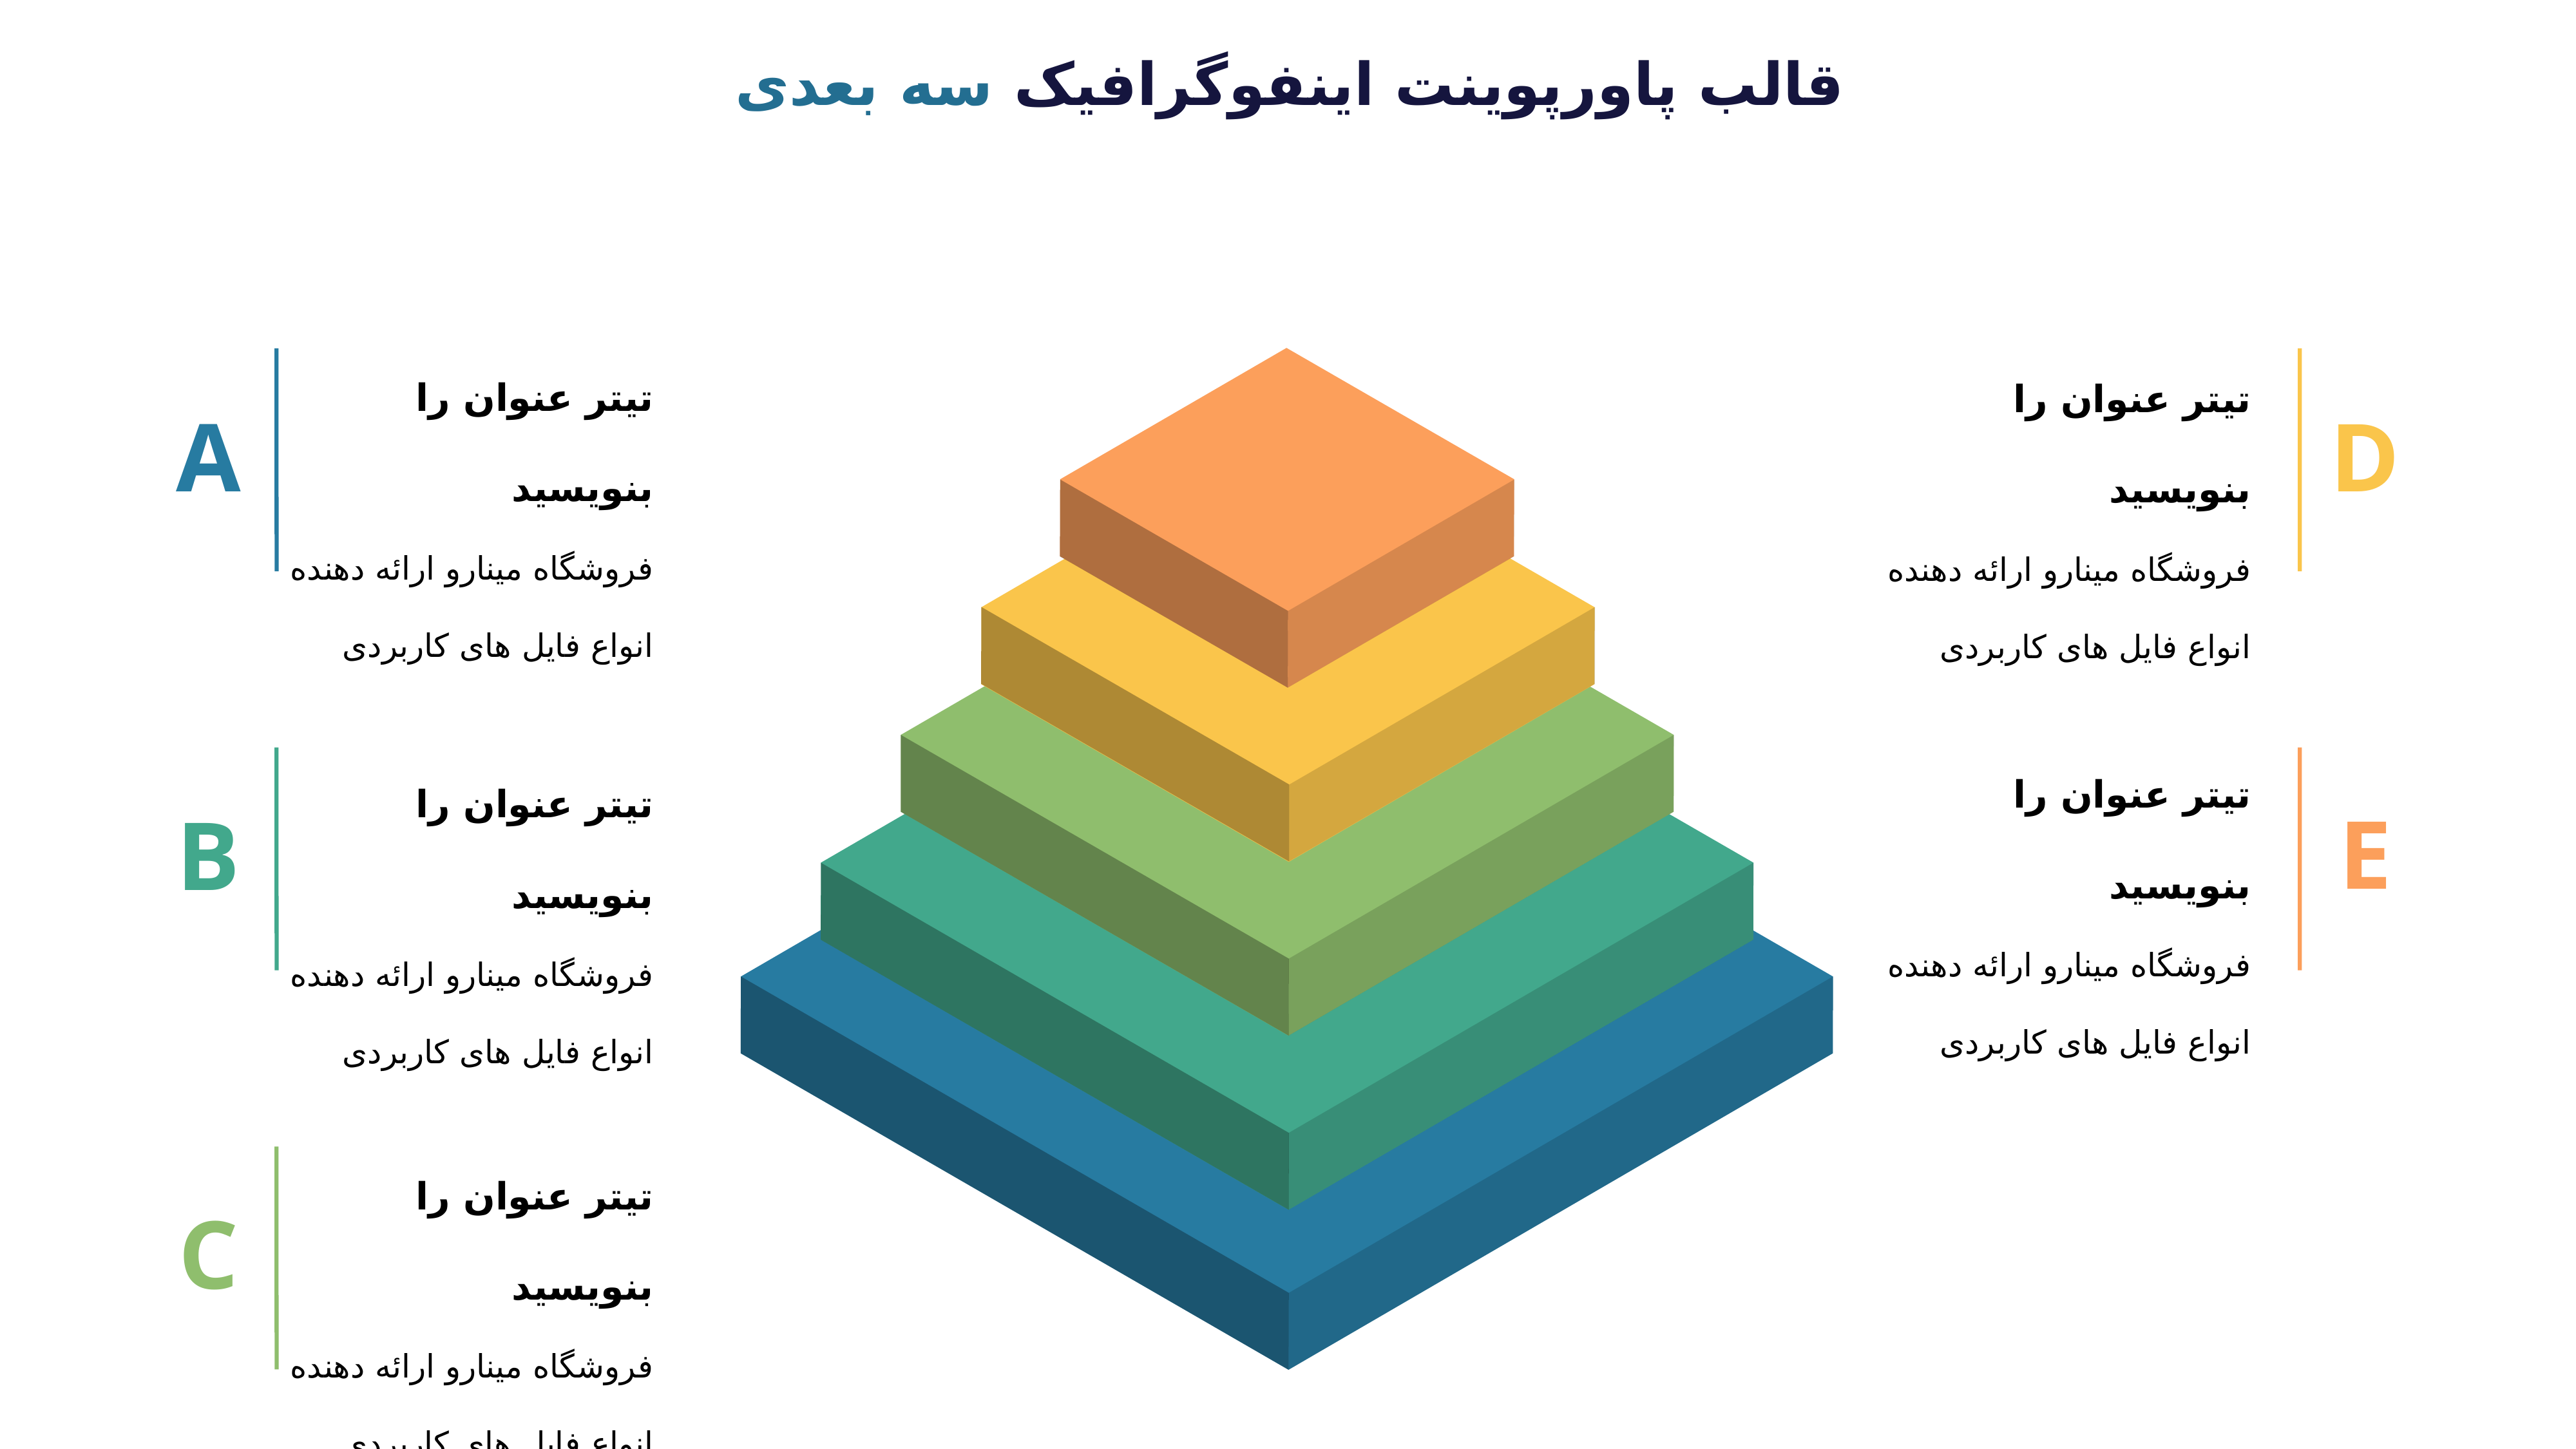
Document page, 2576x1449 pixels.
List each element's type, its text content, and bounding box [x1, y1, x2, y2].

text_box A [149, 393, 268, 516]
text_box B [149, 791, 268, 914]
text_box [981, 429, 1596, 862]
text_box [821, 592, 1754, 1210]
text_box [1060, 348, 1514, 688]
text_box تیتر عنوان را بنویسید فروشگاه مینارو ارائه دهنده انواع فایل های کاربردی [1874, 721, 2261, 1065]
text_box تیتر عنوان را بنویسید فروشگاه مینارو ارائه دهنده انواع فایل های کاربردی [276, 730, 663, 1075]
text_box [901, 511, 1674, 1036]
text_box قالب پاورپوینت اینفوگرافیک سه بعدی [0, 41, 2576, 122]
text_box تیتر عنوان را بنویسید فروشگاه مینارو ارائه دهنده انواع فایل های کاربردی [276, 1122, 663, 1449]
text_box تیتر عنوان را بنویسید فروشگاه مینارو ارائه دهنده انواع فایل های کاربردی [276, 324, 663, 668]
text_box تیتر عنوان را بنویسید فروشگاه مینارو ارائه دهنده انواع فایل های کاربردی [1874, 325, 2261, 670]
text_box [740, 660, 1833, 1370]
text_box E [2305, 790, 2425, 913]
text_box D [2305, 392, 2425, 515]
text_box C [149, 1190, 268, 1313]
